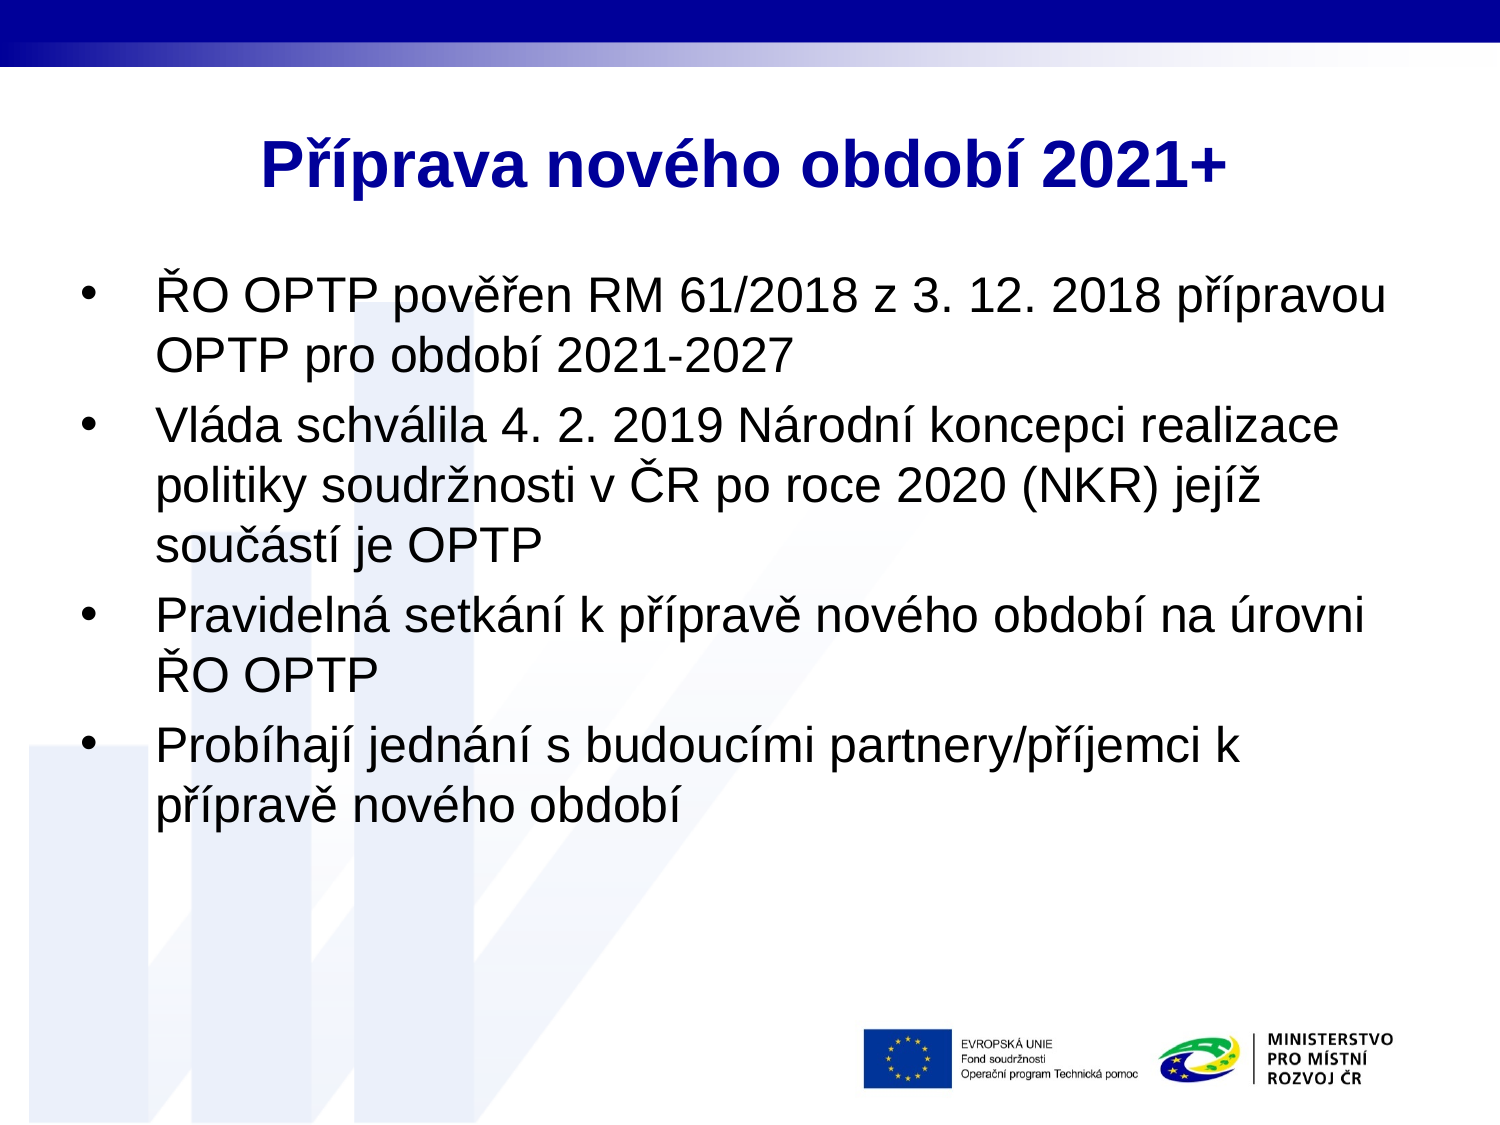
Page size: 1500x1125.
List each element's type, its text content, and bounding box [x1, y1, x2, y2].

list ŘO OPTP pověřen RM 61/2018 z 3. 12. 2018 přípravou OPTP pro období 2021-2027 Vláda schválila 4. 2. 2019 Národní koncepci realizace politiky soudržnosti v ČR po roce 2020 (NKR) jejíž součástí je OPTP Pravidelná setkání k přípravě nového období na úrovni ŘO OPTP Probíhají jednání s budoucími partnery/příjemci k přípravě nového období [64, 255, 1425, 1012]
title Příprava nového období 2021+ [64, 113, 1425, 197]
picture [29, 302, 1412, 1125]
